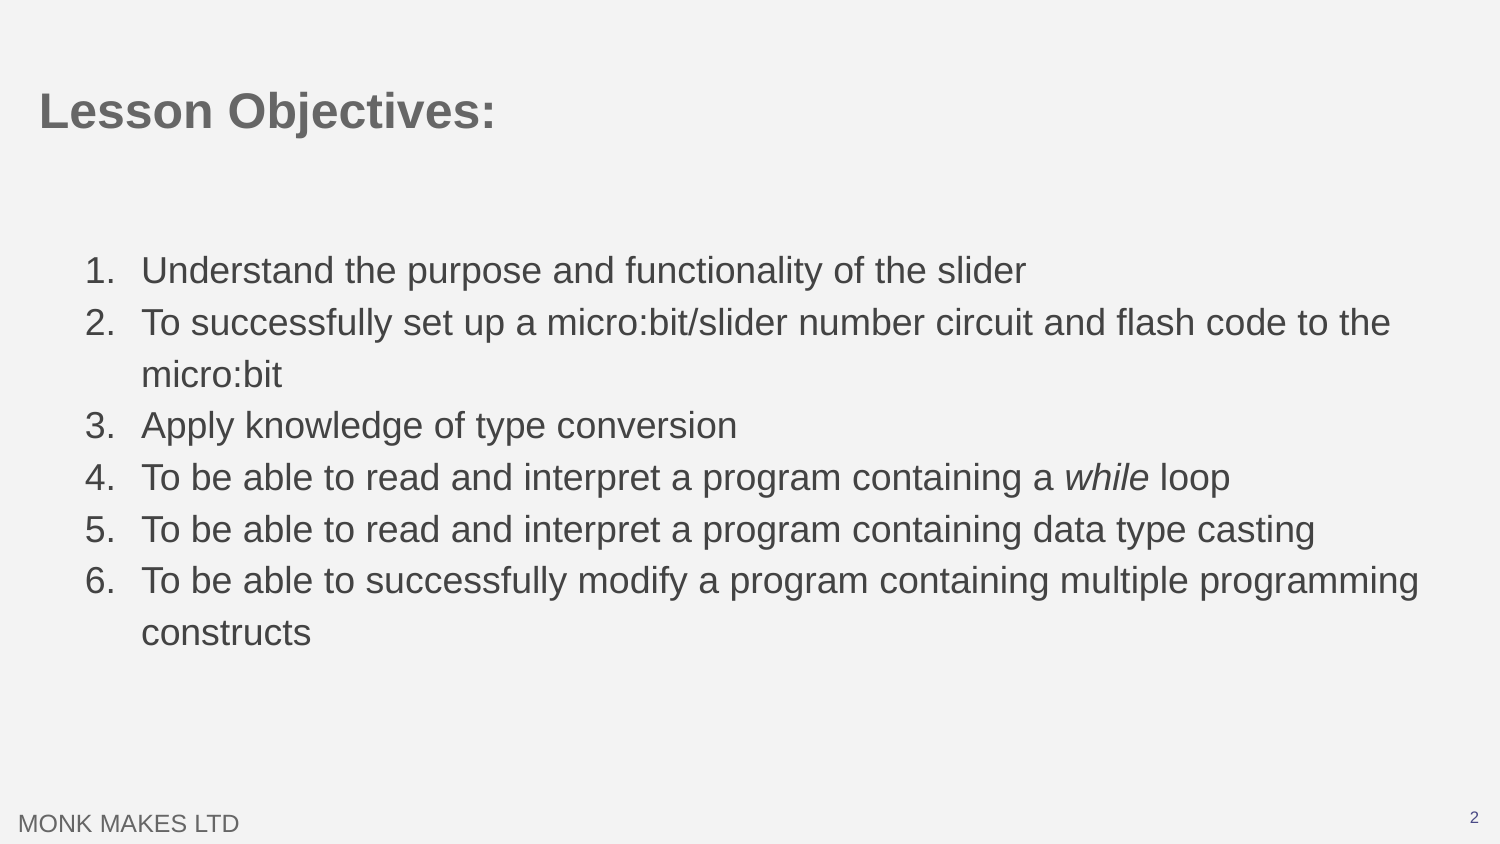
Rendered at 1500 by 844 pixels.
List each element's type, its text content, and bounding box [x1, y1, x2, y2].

title Lesson Objectives: [23, 51, 1422, 167]
list Understand the purpose and functionality of the slider To successfully set up a micro:bit/slider number circuit and flash code to the micro:bit Apply knowledge of type conversion To be able to read and interpret a program containing a while loop To be able to read and interpret a program containing data type casting To be able to successfully modify a program containing multiple programming constructs [51, 224, 1449, 702]
slide_number ‹#› [1448, 792, 1500, 844]
